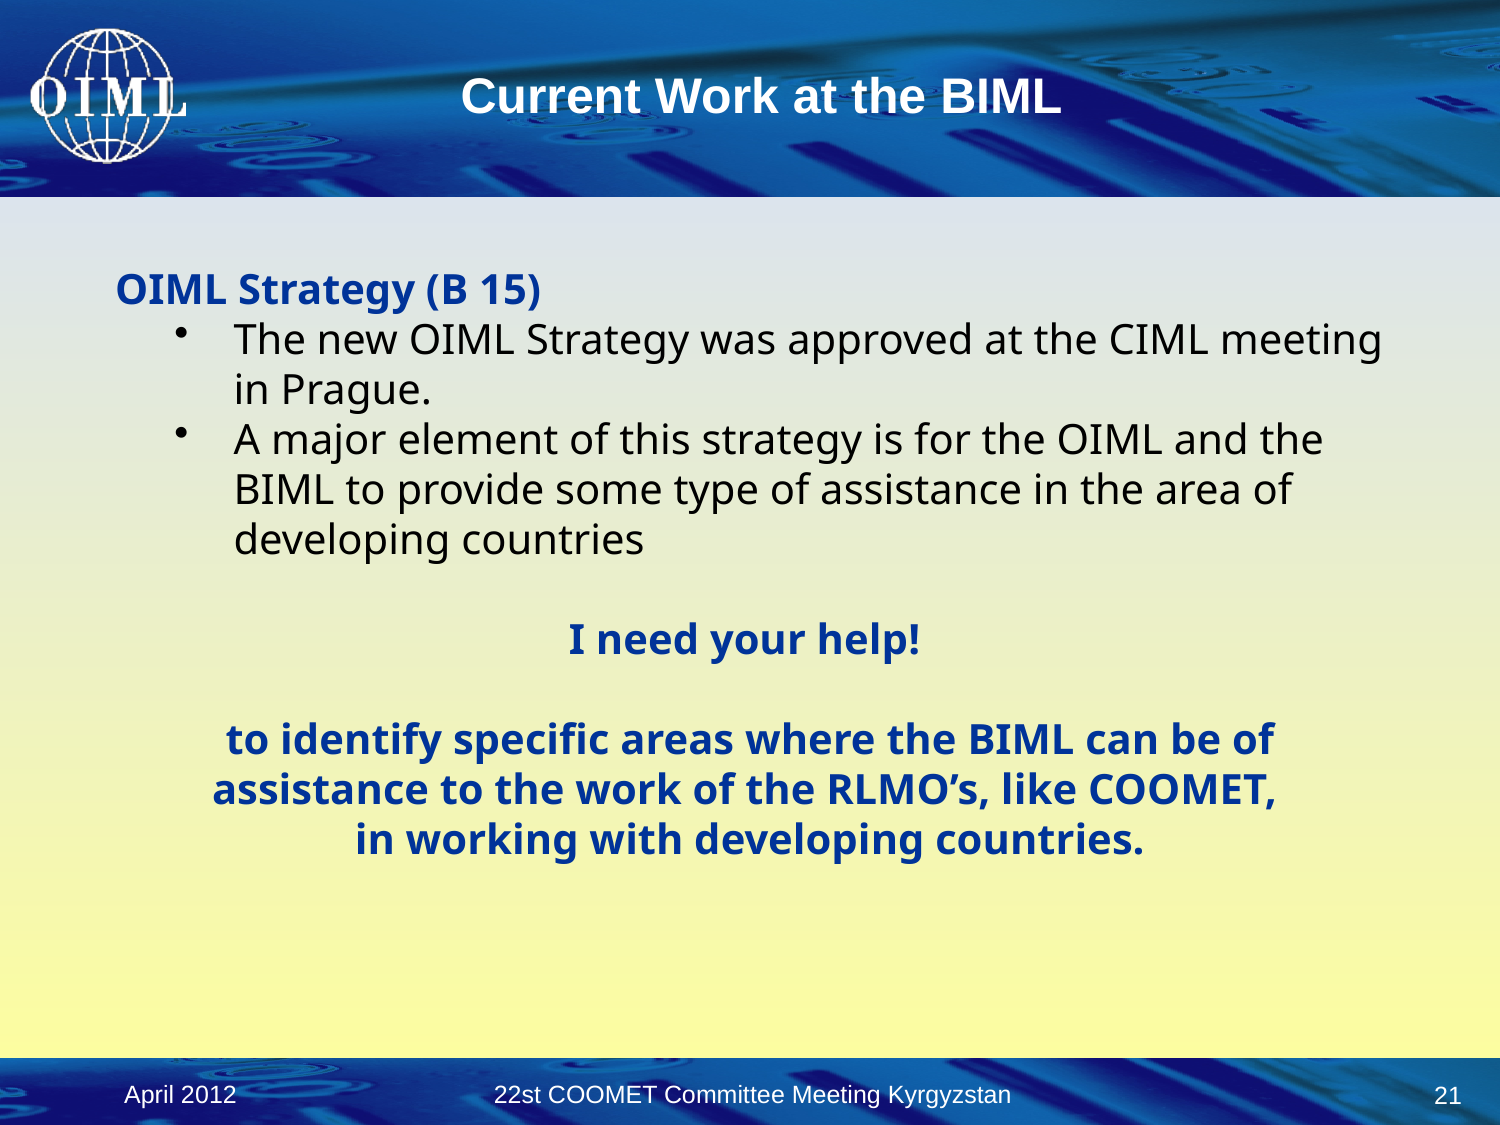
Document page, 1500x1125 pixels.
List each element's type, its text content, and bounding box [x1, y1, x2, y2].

picture [0, 1058, 1500, 1125]
list OIML Strategy (B 15) The new OIML Strategy was approved at the CIML meeting in Prague. A major element of this strategy is for the OIML and the BIML to provide some type of assistance in the area of developing countries I need your help! to identify specific areas where the BIML can be of assistance to the work of the RLMO’s, like COOMET, in working with developing countries. [100, 255, 1400, 1047]
title Current Work at the BIML [194, 0, 1329, 188]
footer 22st COOMET Committee Meeting Kyrgyzstan [369, 1071, 1137, 1117]
picture [0, 0, 1500, 197]
slide_number 21 [1181, 1071, 1478, 1117]
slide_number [29, 1071, 325, 1117]
